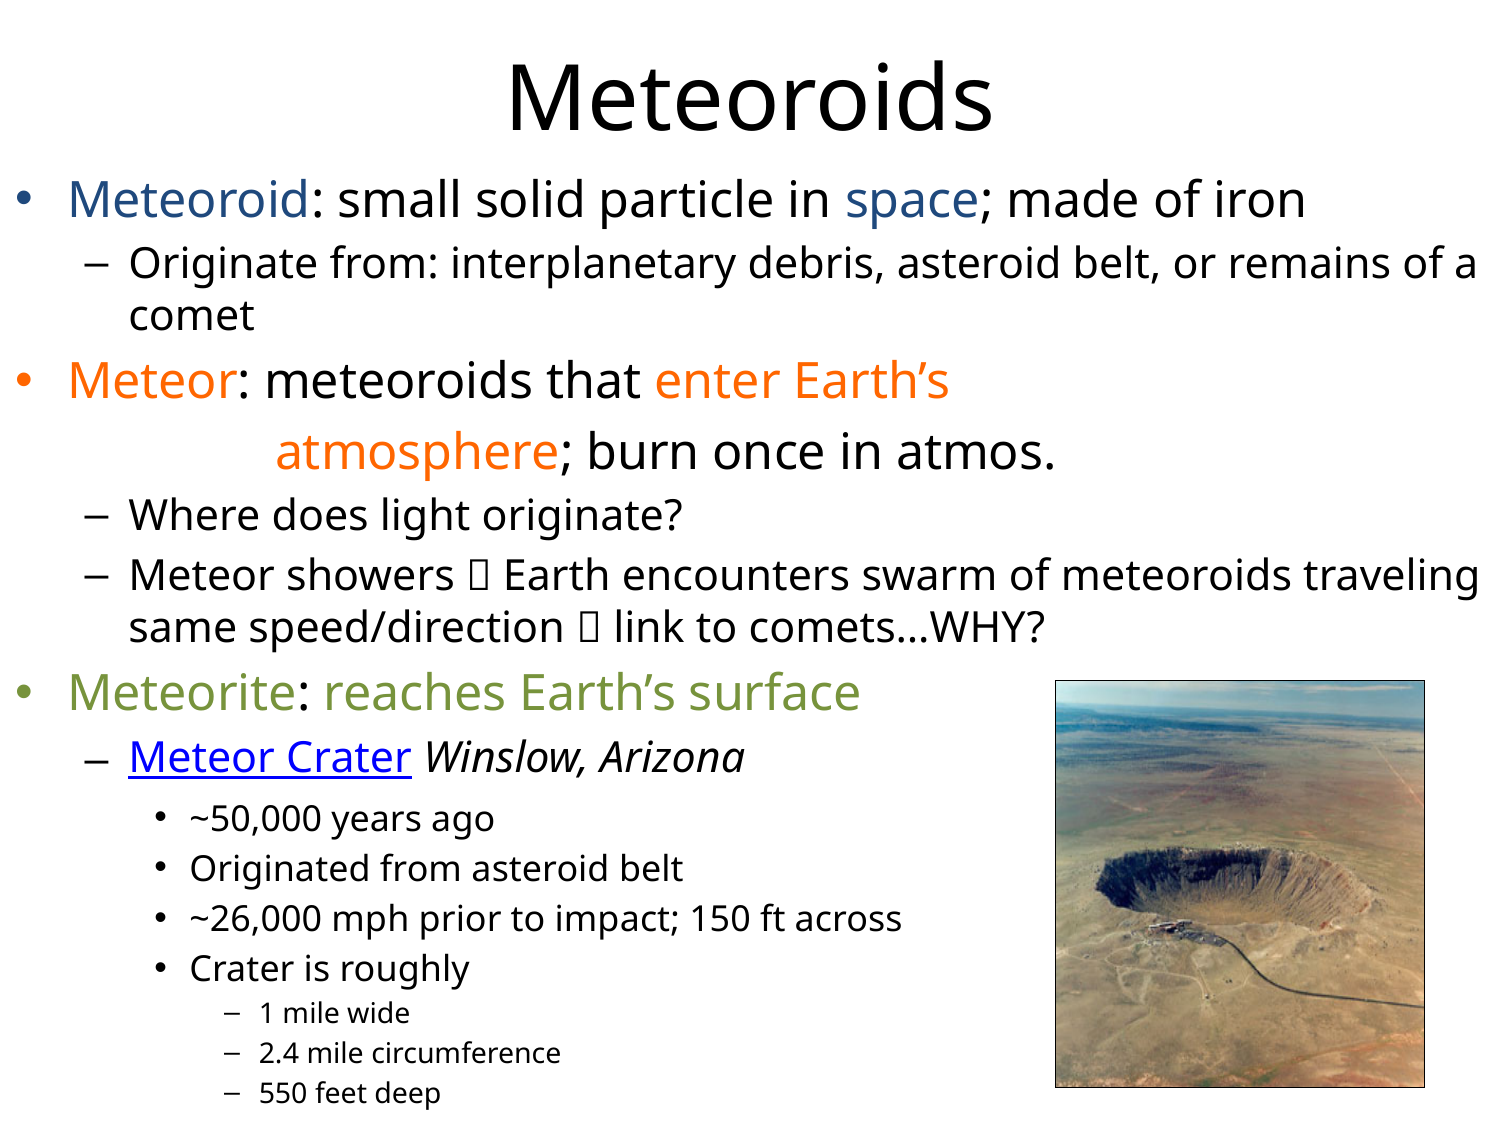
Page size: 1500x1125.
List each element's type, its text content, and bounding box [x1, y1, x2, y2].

picture [1054, 680, 1426, 1088]
title Meteoroids [75, 0, 1425, 159]
list Meteoroid: small solid particle in space; made of iron Originate from: interplanetary debris, asteroid belt, or remains of a comet Meteor: meteoroids that enter Earth’s atmosphere; burn once in atmos. Where does light originate? Meteor showers  Earth encounters swarm of meteoroids traveling same speed/direction  link to comets…WHY? Meteorite: reaches Earth’s surface Meteor Crater Winslow, Arizona ~50,000 years ago Originated from asteroid belt ~26,000 mph prior to impact; 150 ft across Crater is roughly 1 mile wide 2.4 mile circumference 550 feet deep [0, 159, 1500, 1125]
